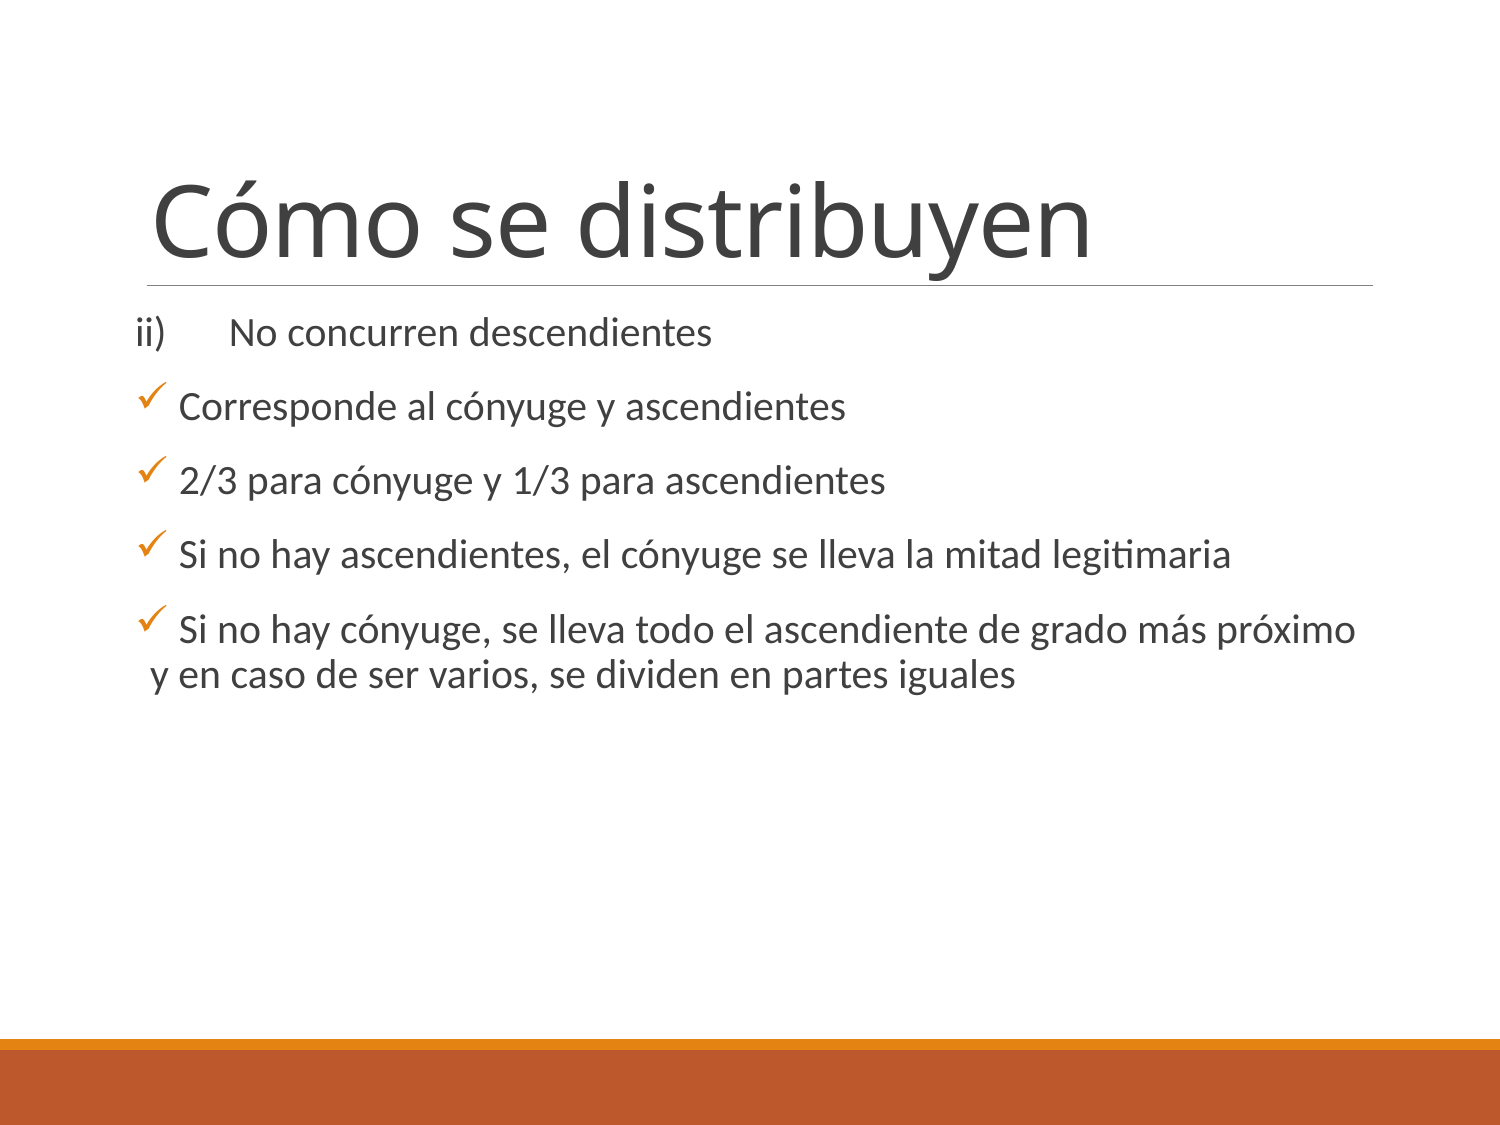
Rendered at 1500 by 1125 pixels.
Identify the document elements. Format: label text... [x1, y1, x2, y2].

list ii) No concurren descendientes Corresponde al cónyuge y ascendientes 2/3 para cónyuge y 1/3 para ascendientes Si no hay ascendientes, el cónyuge se lleva la mitad legitimaria Si no hay cónyuge, se lleva todo el ascendiente de grado más próximo y en caso de ser varios, se dividen en partes iguales [135, 302, 1373, 963]
title Cómo se distribuyen [135, 47, 1373, 285]
